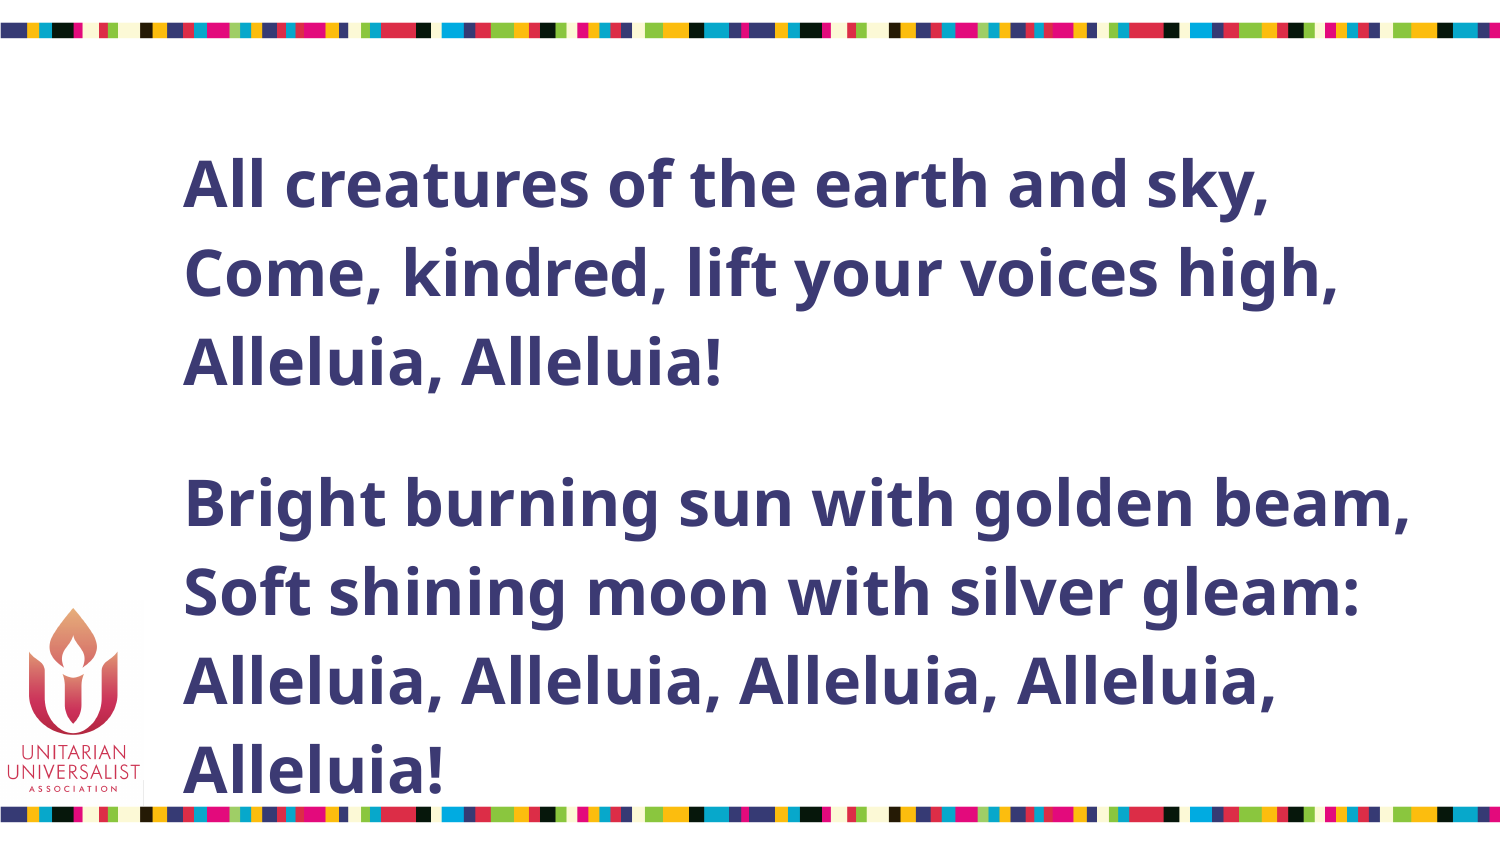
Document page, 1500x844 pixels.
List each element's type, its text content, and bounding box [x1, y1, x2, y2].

picture [0, 600, 1500, 824]
picture [0, 22, 1500, 40]
text_box All creatures of the earth and sky, Come, kindred, lift your voices high, Alleluia, Alleluia! Bright burning sun with golden beam, Soft shining moon with silver gleam: Alleluia, Alleluia, Alleluia, Alleluia, Alleluia! [168, 116, 1500, 806]
